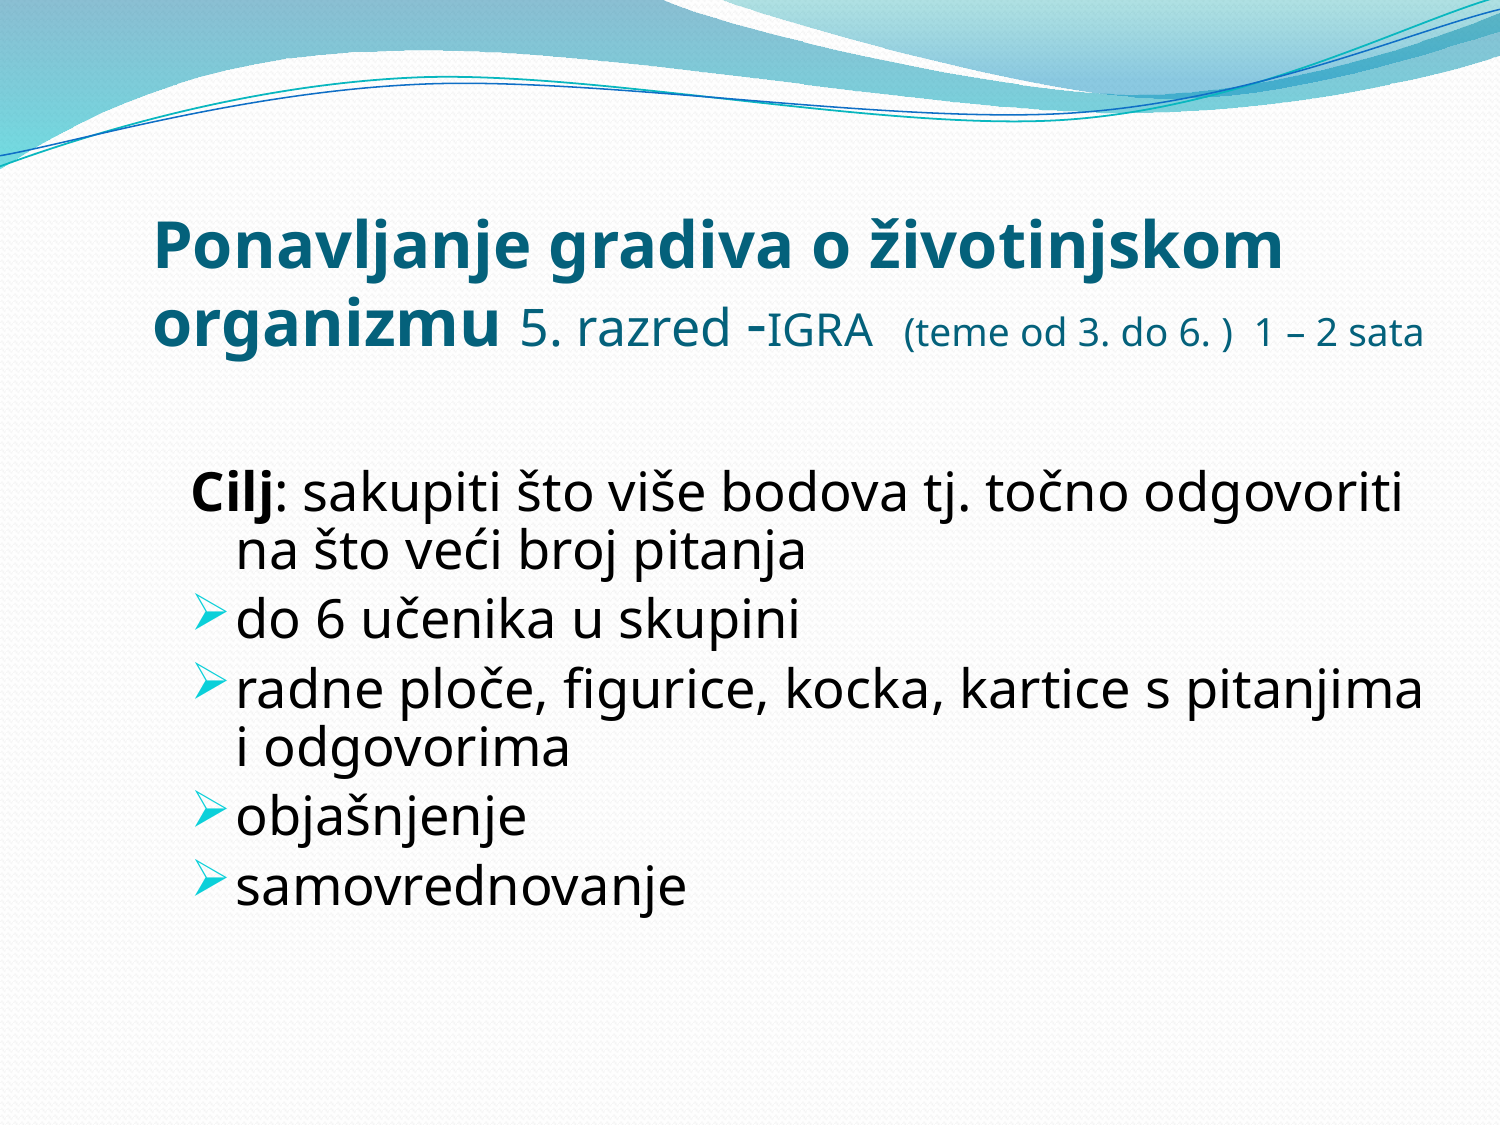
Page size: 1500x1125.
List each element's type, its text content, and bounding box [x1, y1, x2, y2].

title Ponavljanje gradiva o životinjskom organizmu 5. razred -IGRA (teme od 3. do 6. ) 1 – 2 sata [152, 0, 1428, 360]
list Cilj: sakupiti što više bodova tj. točno odgovoriti na što veći broj pitanja do 6 učenika u skupini radne ploče, figurice, kocka, kartice s pitanjima i odgovorima objašnjenje samovrednovanje [175, 457, 1451, 1070]
